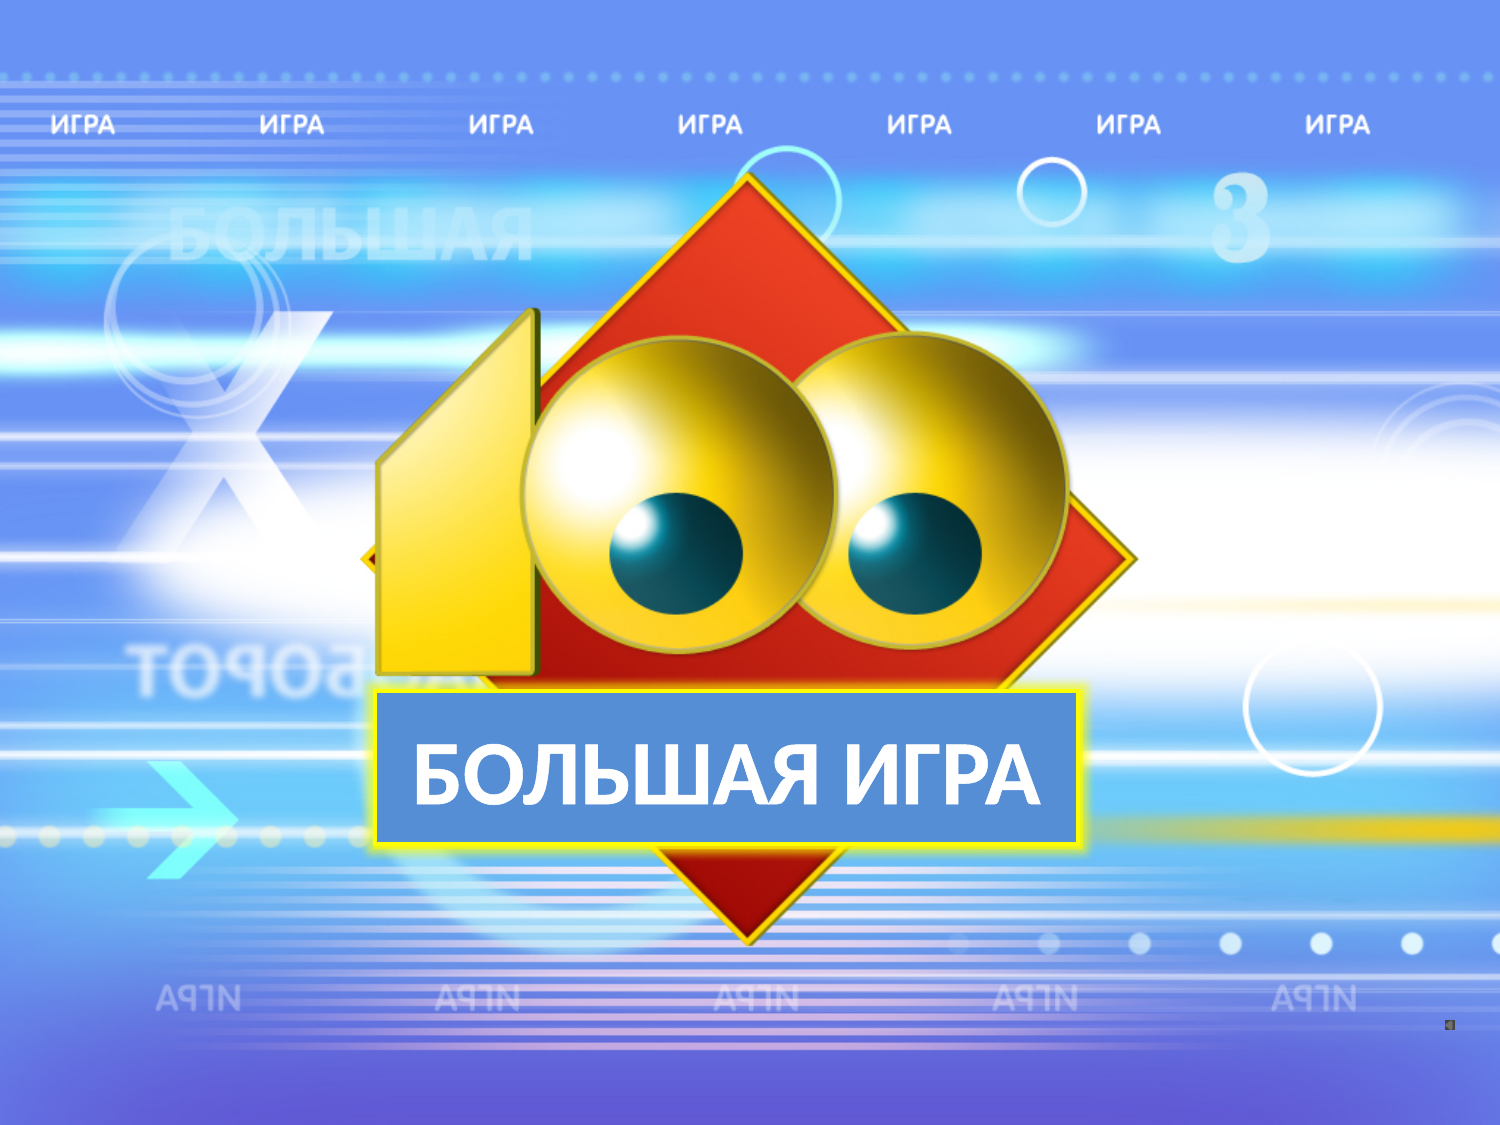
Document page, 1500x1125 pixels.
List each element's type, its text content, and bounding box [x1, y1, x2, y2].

text_box БОЛЬШАЯ ИГРА [373, 689, 1080, 846]
picture [0, 0, 1500, 1125]
